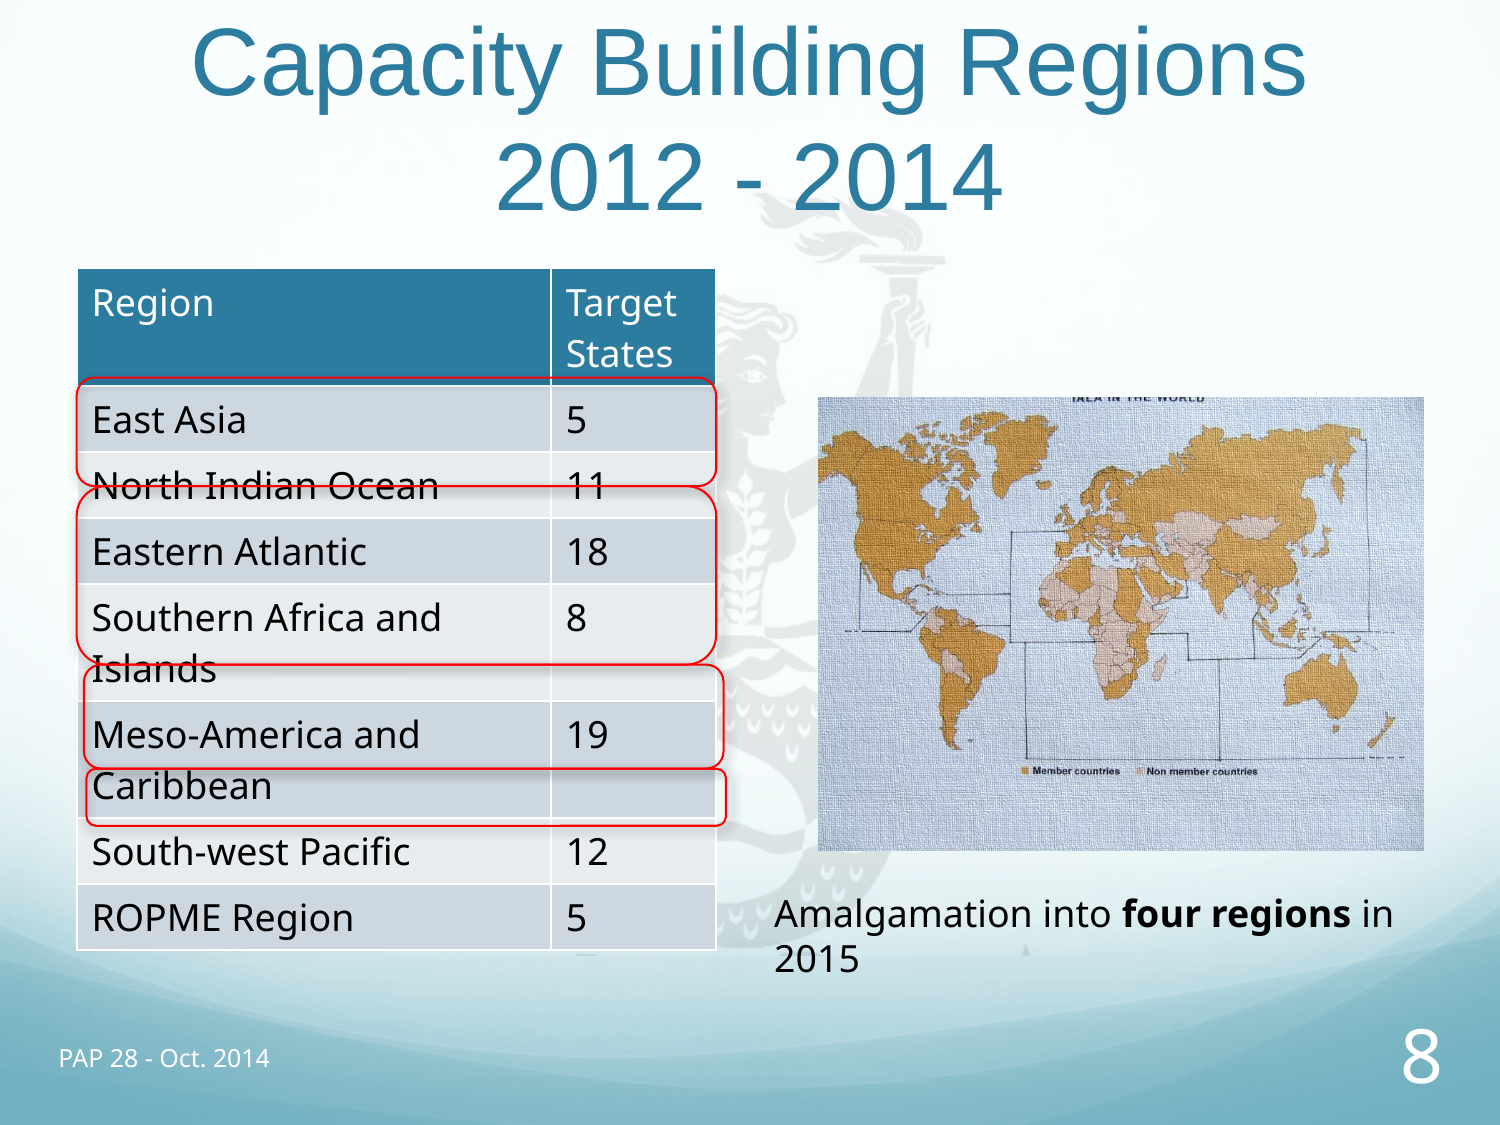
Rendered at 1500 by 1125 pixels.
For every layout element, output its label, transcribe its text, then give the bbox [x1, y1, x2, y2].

text_box [75, 485, 718, 666]
table_cell 12 [552, 838, 715, 883]
text_box Amalgamation into four regions in 2015 [759, 882, 1459, 988]
table_cell 5 [552, 885, 715, 949]
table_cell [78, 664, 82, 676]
table_cell South-west Pacific [78, 822, 550, 883]
title Capacity Building Regions 2012 - 2014 [90, 17, 1410, 237]
table_header Target States [552, 269, 715, 377]
text_box [75, 376, 718, 487]
table_header Region [78, 269, 550, 381]
text_box [82, 667, 725, 766]
footer PAP 28 - Oct. 2014 [43, 1029, 838, 1090]
table_cell ROPME Region [78, 885, 550, 949]
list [818, 396, 1424, 851]
slide_number 8 [1295, 1029, 1459, 1090]
text_box [85, 767, 728, 827]
